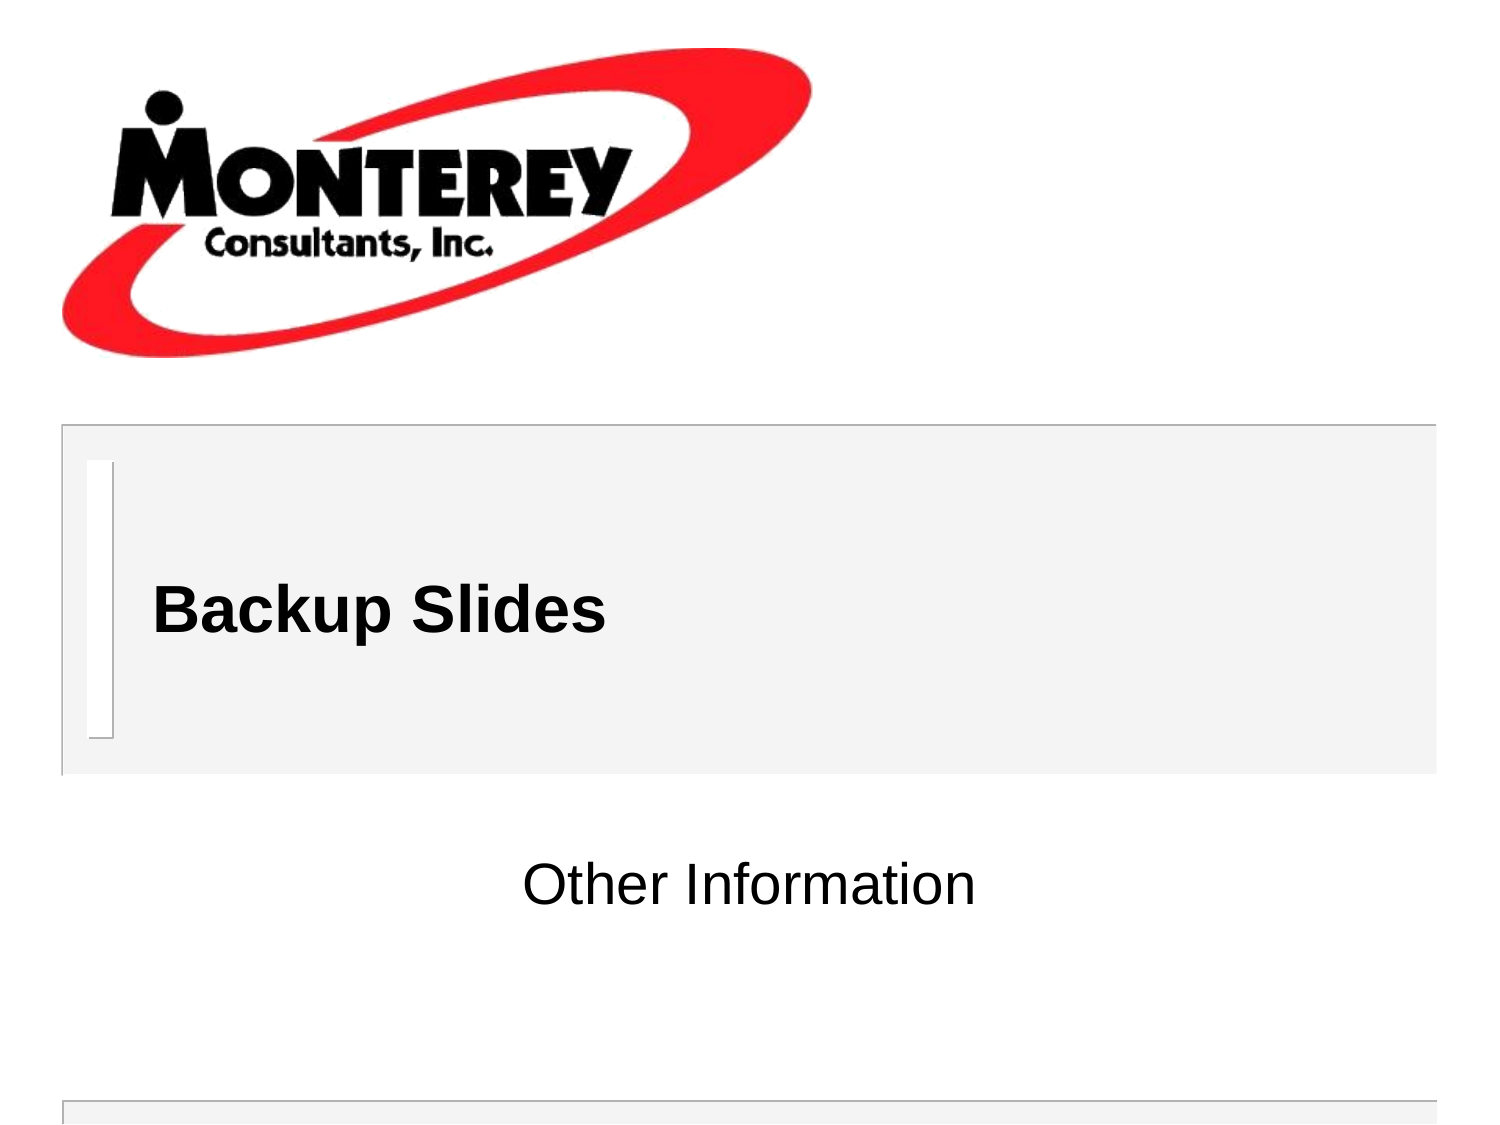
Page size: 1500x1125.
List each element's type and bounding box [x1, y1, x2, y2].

title [137, 512, 1413, 701]
subtitle [224, 812, 1276, 951]
picture [62, 48, 813, 358]
